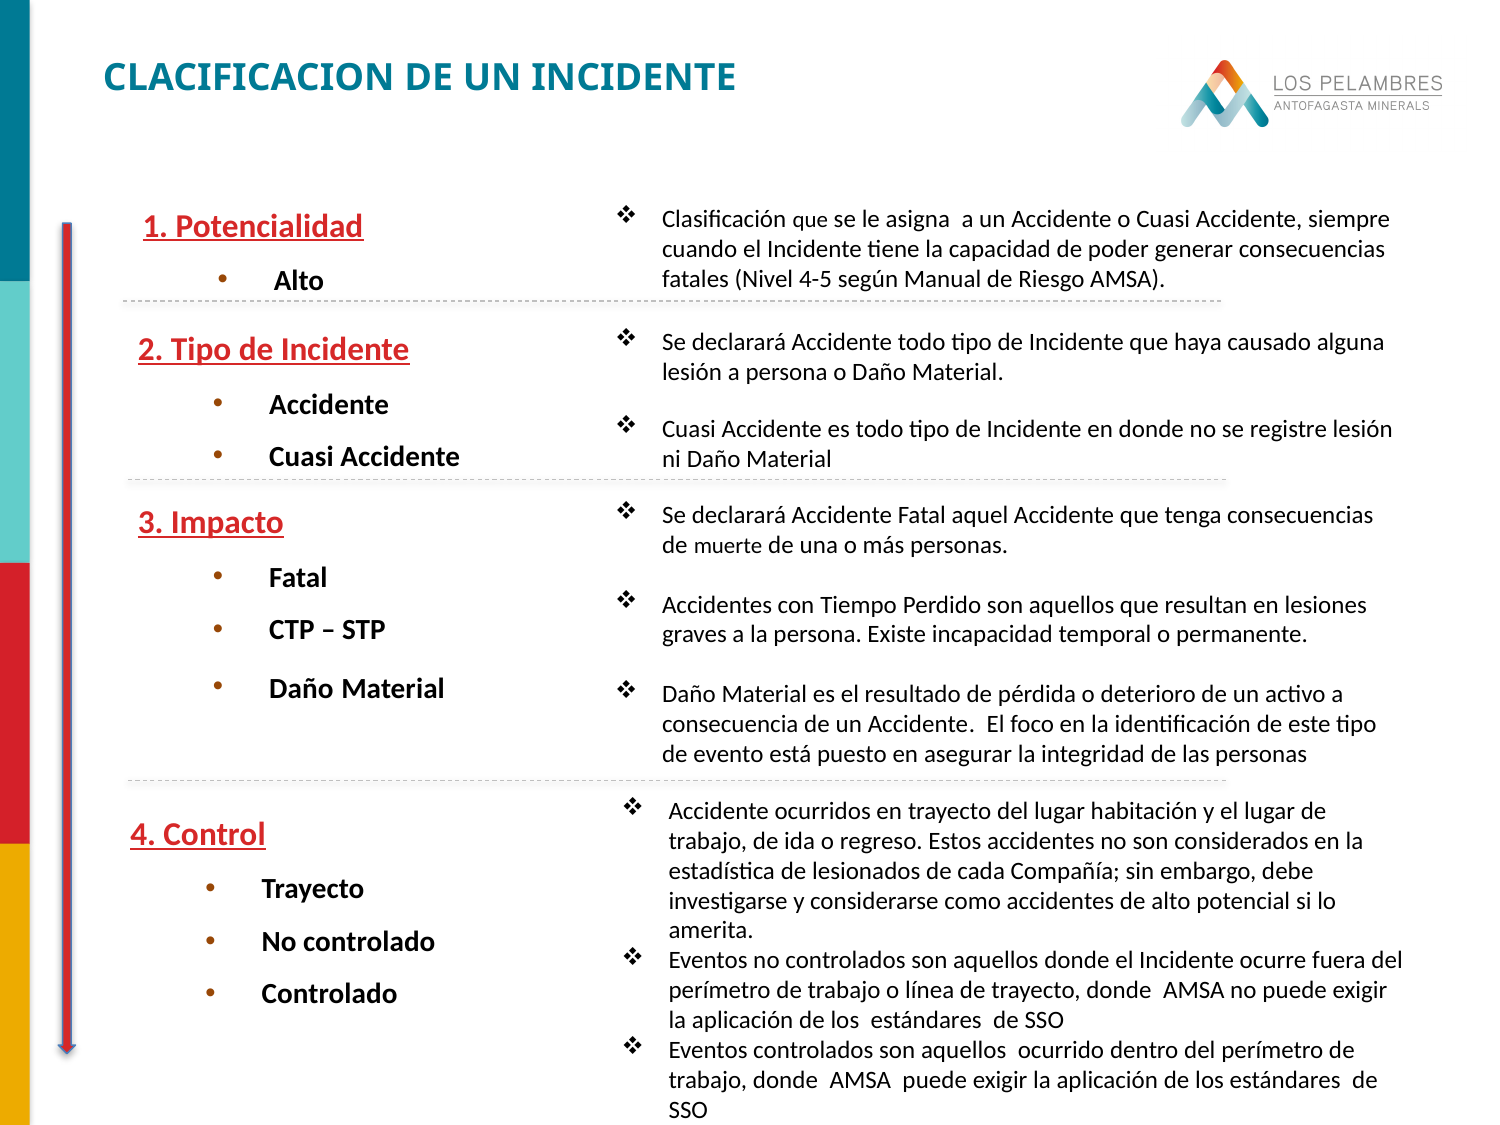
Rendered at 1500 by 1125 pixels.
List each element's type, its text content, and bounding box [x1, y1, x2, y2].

text_box Se declarará Accidente Fatal aquel Accidente que tenga consecuencias de muerte de una o más personas. Accidentes con Tiempo Perdido son aquellos que resultan en lesiones graves a la persona. Existe incapacidad temporal o permanente. Daño Material es el resultado de pérdida o deterioro de un activo a consecuencia de un Accidente. El foco en la identificación de este tipo de evento está puesto en asegurar la integridad de las personas [600, 490, 1420, 776]
text_box 3. Impacto Fatal CTP – STP Daño Material [123, 493, 553, 713]
text_box 1. Potencialidad Alto [127, 196, 600, 299]
text_box [57, 222, 77, 1055]
text_box Se declarará Accidente todo tipo de Incidente que haya causado alguna lesión a persona o Daño Material. Cuasi Accidente es todo tipo de Incidente en donde no se registre lesión ni Daño Material [600, 317, 1420, 480]
text_box Clasificación que se le asigna a un Accidente o Cuasi Accidente, siempre cuando el Incidente tiene la capacidad de poder generar consecuencias fatales (Nivel 4-5 según Manual de Riesgo AMSA). [600, 195, 1420, 300]
text_box 4. Control Trayecto No controlado Controlado [115, 805, 606, 1017]
text_box Accidente ocurridos en trayecto del lugar habitación y el lugar de trabajo, de ida o regreso. Estos accidentes no son considerados en la estadística de lesionados de cada Compañía; sin embargo, debe investigarse y considerarse como accidentes de alto potencial si lo amerita. Eventos no controlados son aquellos donde el Incidente ocurre fuera del perímetro de trabajo o línea de trayecto, donde AMSA no puede exigir la aplicación de los estándares de SSO Eventos controlados son aquellos ocurrido dentro del perímetro de trabajo, donde AMSA puede exigir la aplicación de los estándares de SSO [606, 786, 1427, 1125]
text_box CLACIFICACION DE UN INCIDENTE [88, 45, 1211, 106]
text_box 2. Tipo de Incidente Accidente Cuasi Accidente [123, 320, 600, 480]
picture [1156, 35, 1467, 152]
